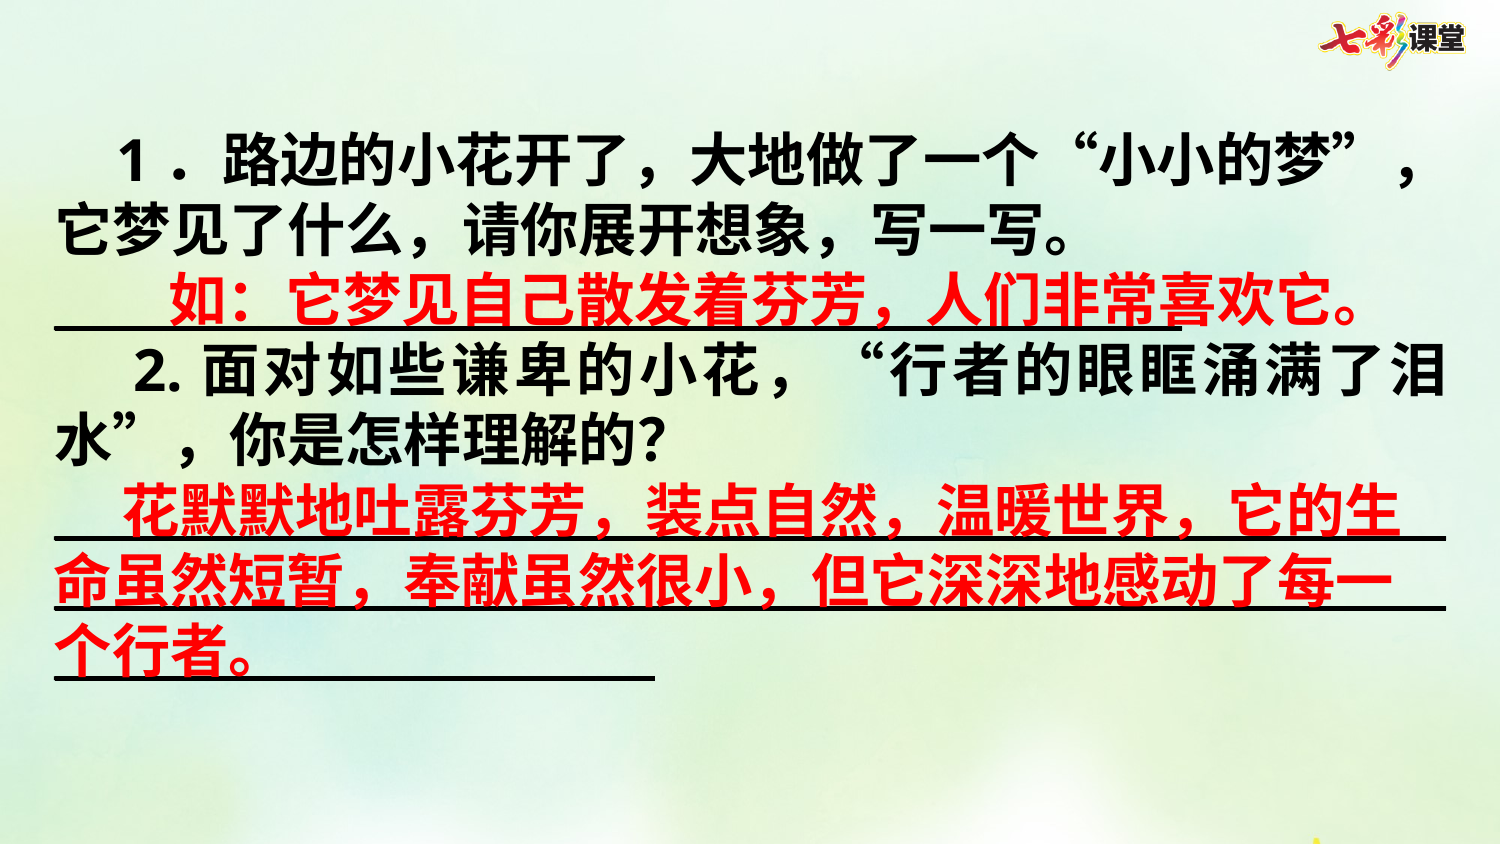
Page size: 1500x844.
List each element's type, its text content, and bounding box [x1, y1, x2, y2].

text_box 花默默地吐露芬芳，装点自然，温暖世界，它的生命虽然短暂，奉献虽然很小，但它深深地感动了每一个行者。 [39, 466, 1435, 692]
picture [0, 0, 1500, 844]
text_box 1．路边的小花开了，大地做了一个“小小的梦”，它梦见了什么，请你展开想象，写一写。 _______________________________________________ 2.面对如些谦卑的小花，“行者的眼眶涌满了泪水”，你是怎样理解的？ _____________________________________________________________________________________________________________________________________________ [39, 116, 1464, 691]
text_box 如：它梦见自己散发着芬芳，人们非常喜欢它。 [153, 255, 1471, 341]
